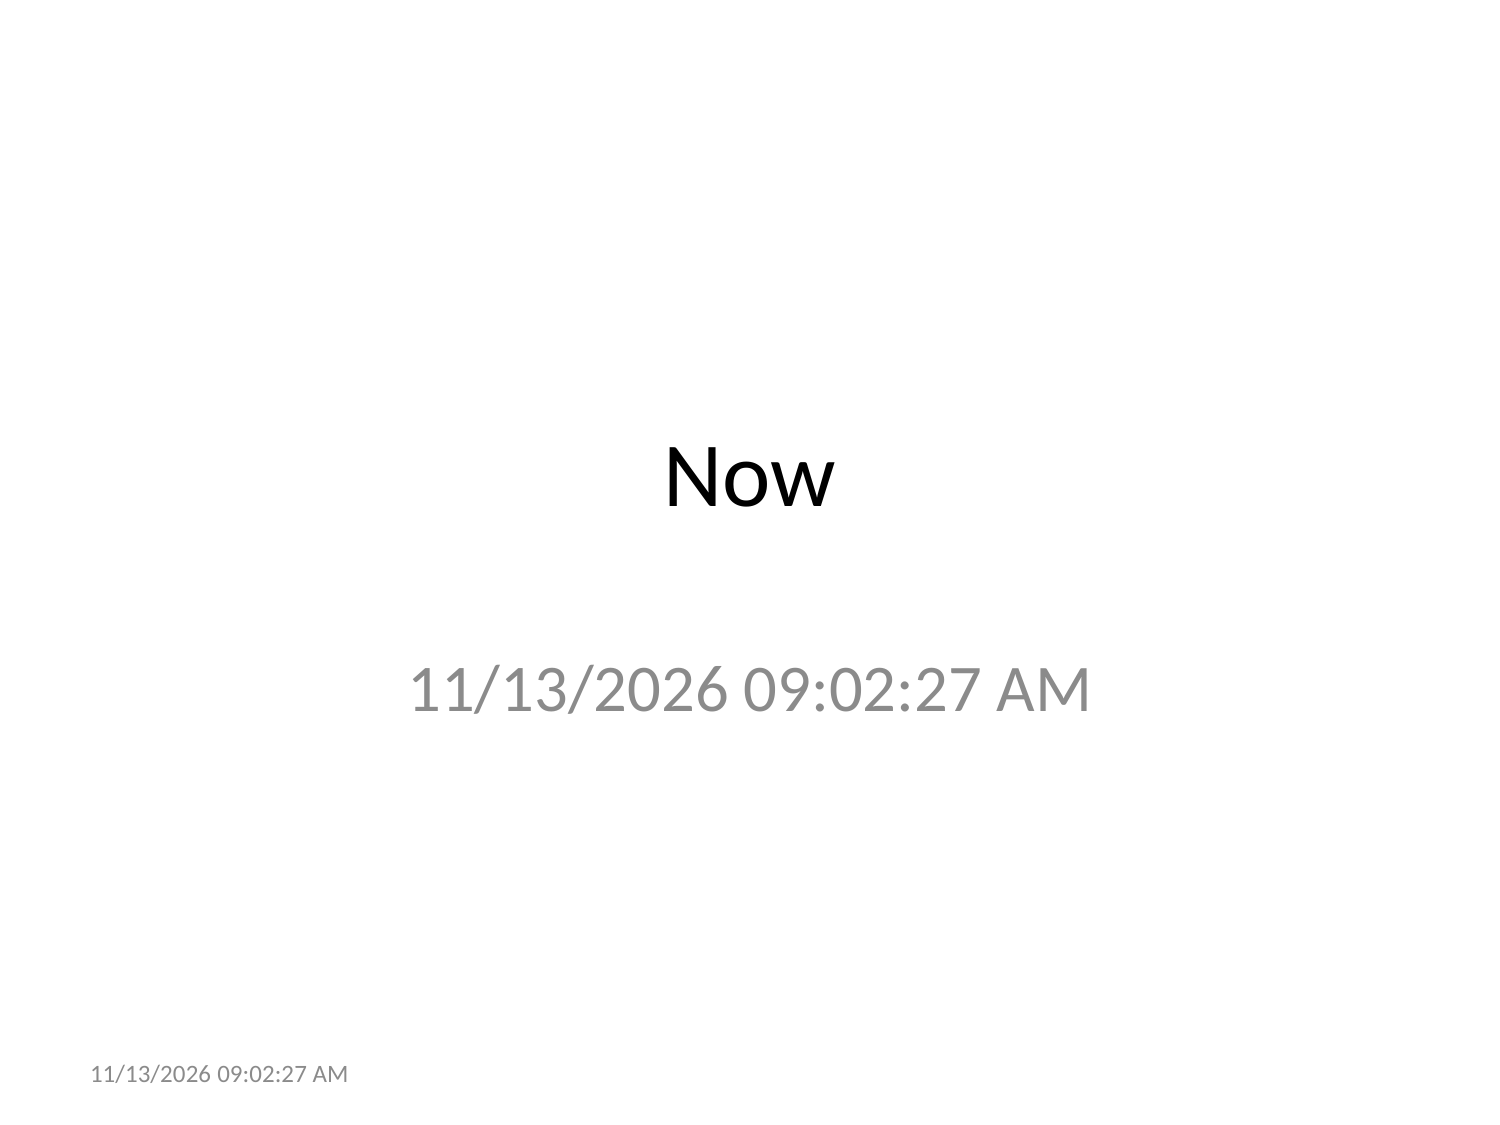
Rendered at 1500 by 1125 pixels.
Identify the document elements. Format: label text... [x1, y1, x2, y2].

title Now [112, 349, 1388, 591]
subtitle 2011-12-19 10:20:04 AM [225, 637, 1275, 925]
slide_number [75, 1042, 425, 1103]
